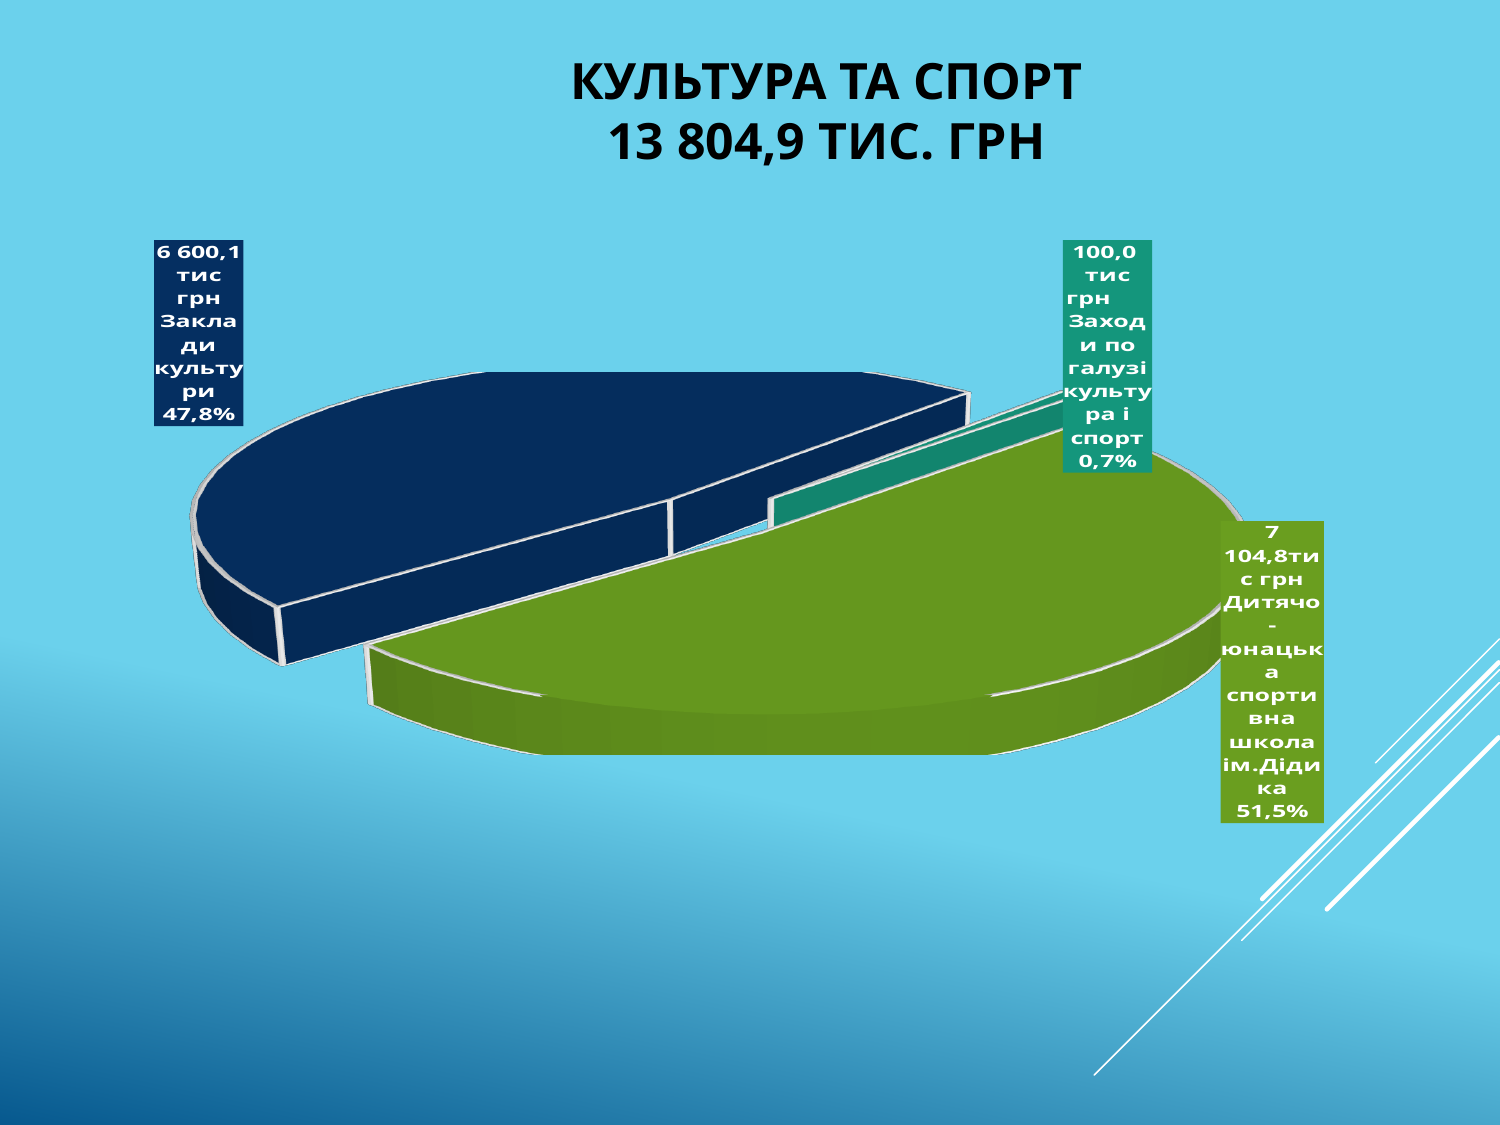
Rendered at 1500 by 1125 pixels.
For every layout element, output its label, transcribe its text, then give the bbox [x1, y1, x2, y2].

chart [100, 160, 1428, 1024]
title Культура та спорт 13 804,9 ТИС. грн [245, 0, 1408, 160]
